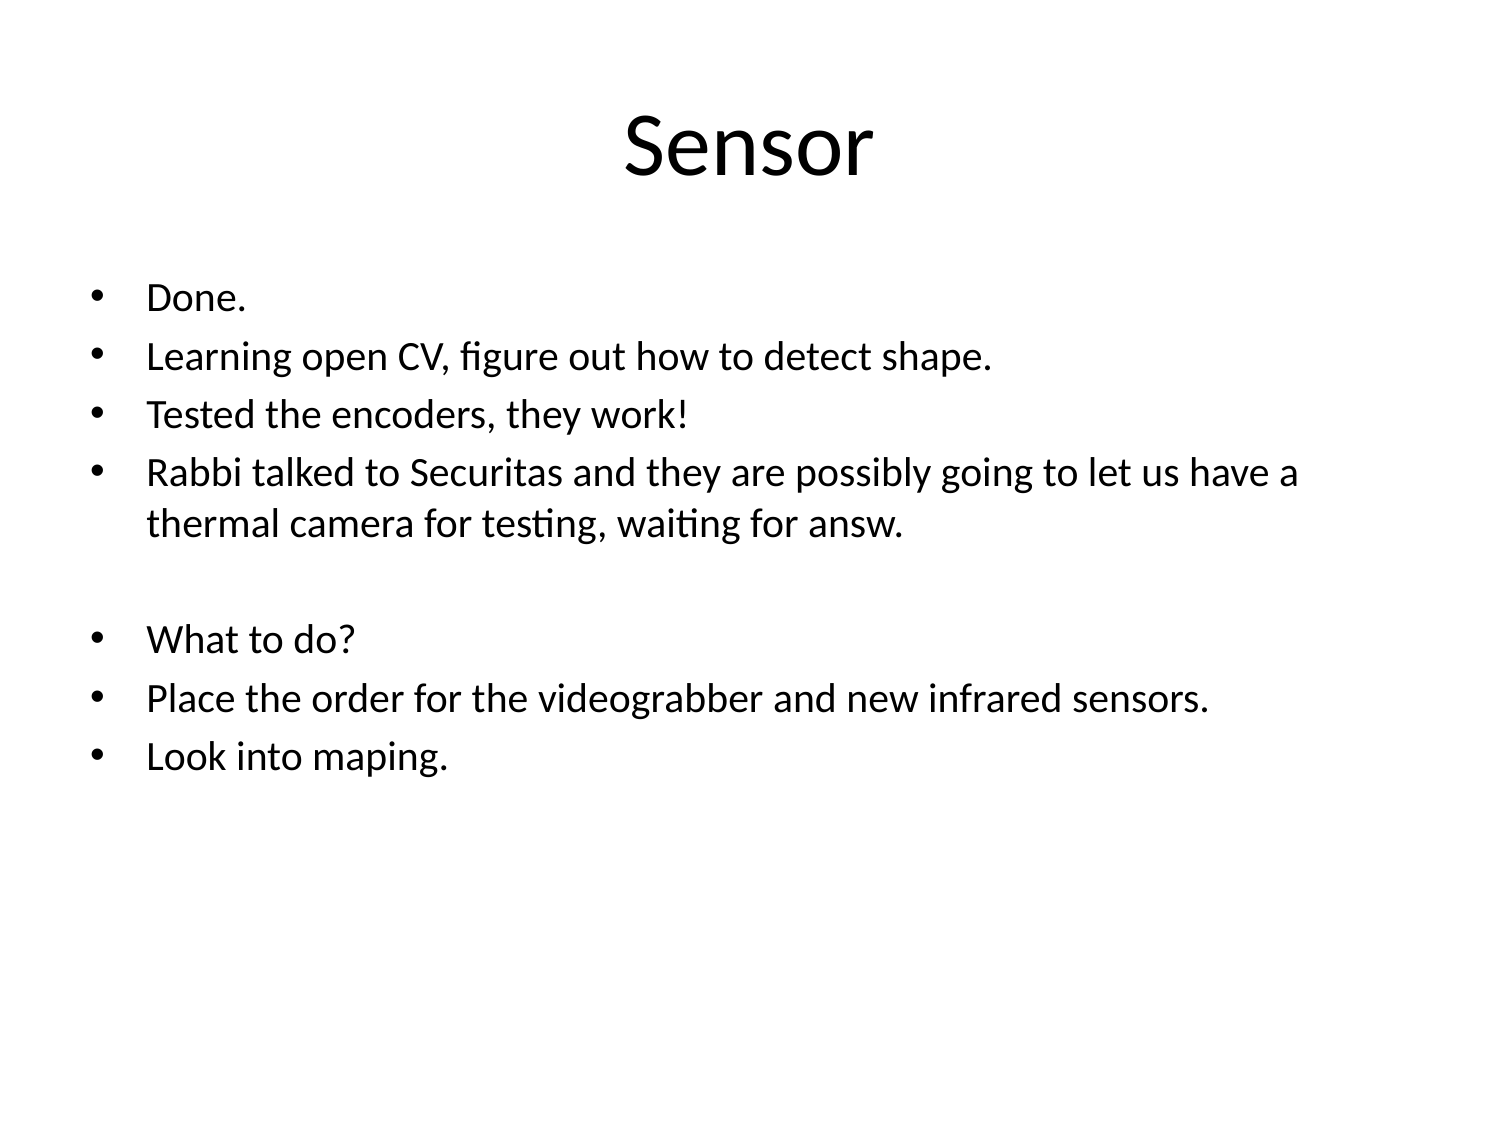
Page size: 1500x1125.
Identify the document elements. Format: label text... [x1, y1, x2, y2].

title Sensor [75, 45, 1425, 233]
list Done. Learning open CV, figure out how to detect shape. Tested the encoders, they work! Rabbi talked to Securitas and they are possibly going to let us have a thermal camera for testing, waiting for answ. What to do? Place the order for the videograbber and new infrared sensors. Look into maping. [75, 262, 1425, 1005]
